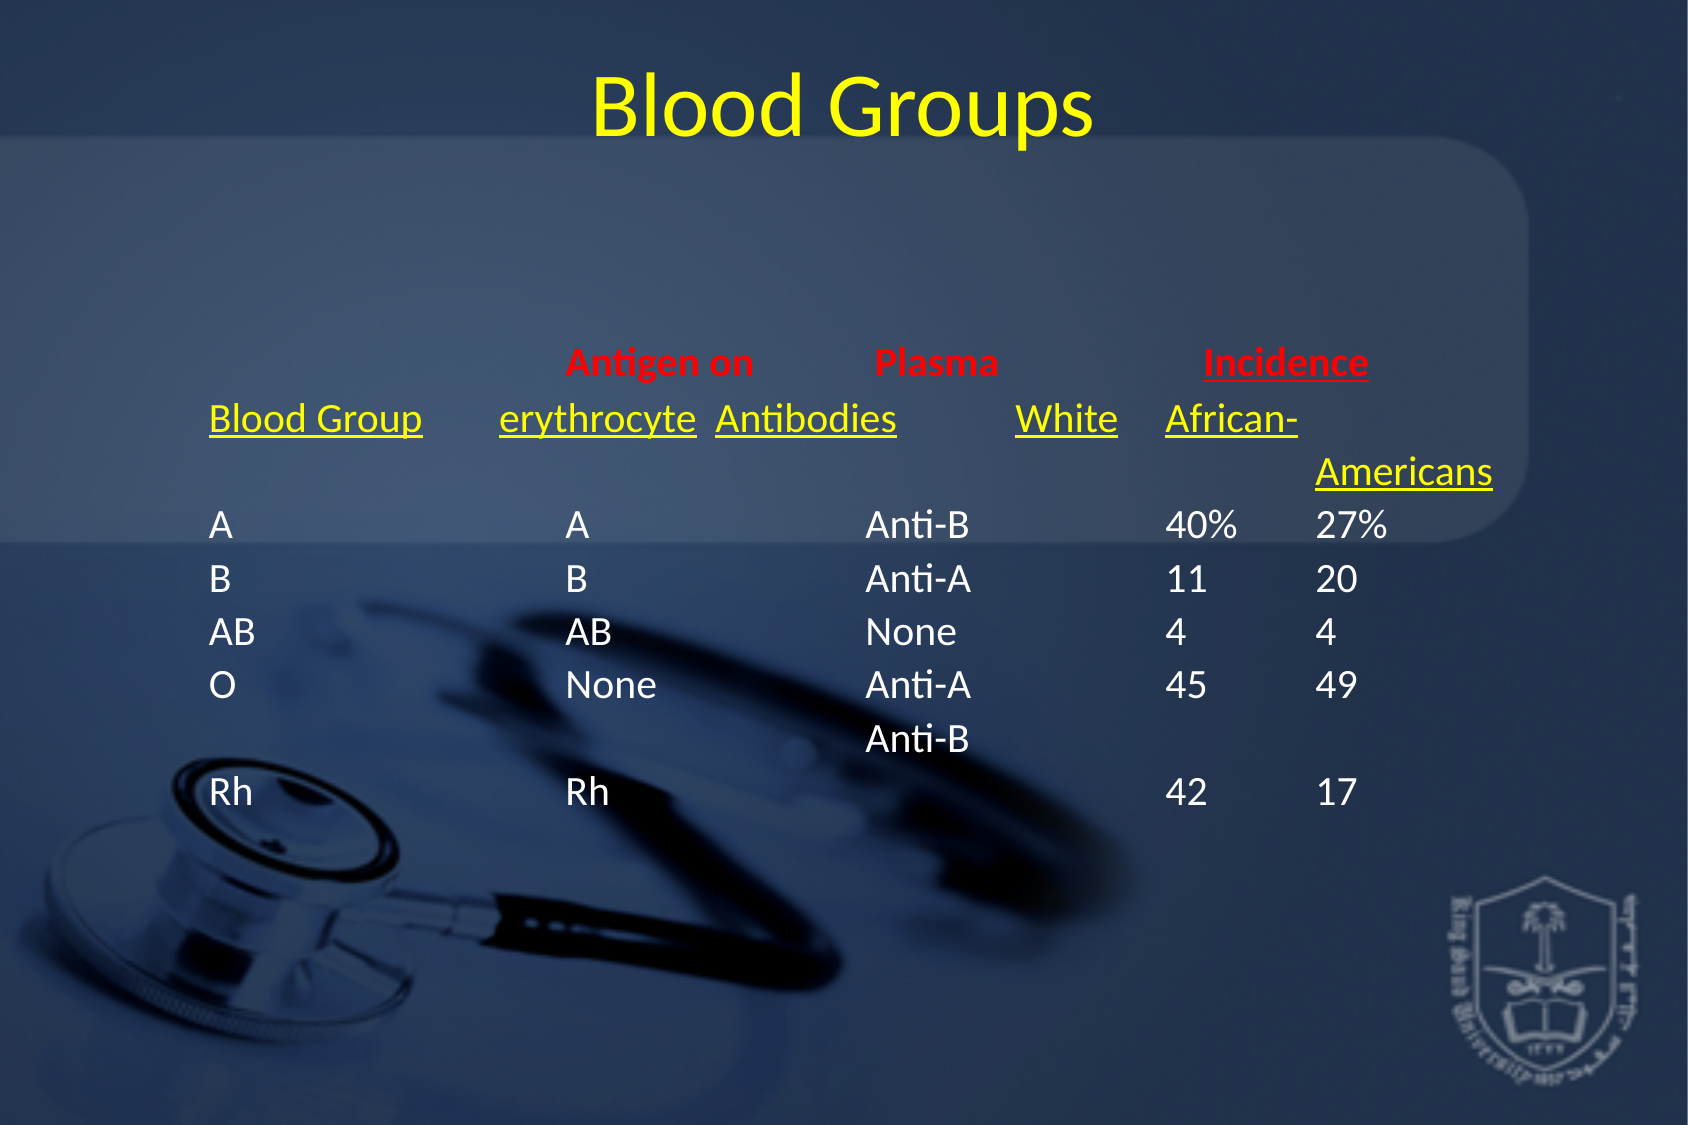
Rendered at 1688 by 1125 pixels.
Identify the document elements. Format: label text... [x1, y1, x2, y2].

list Antigen on Plasma Incidence Blood Group erythrocyte Antibodies White African- Americans A A Anti-B 40% 27% B B Anti-A 11 20 AB AB None 4 4 O None Anti-A 45 49 Anti-B Rh Rh 42 17 [194, 326, 1688, 877]
picture [0, 0, 1688, 1125]
title Blood Groups [126, 37, 1561, 163]
